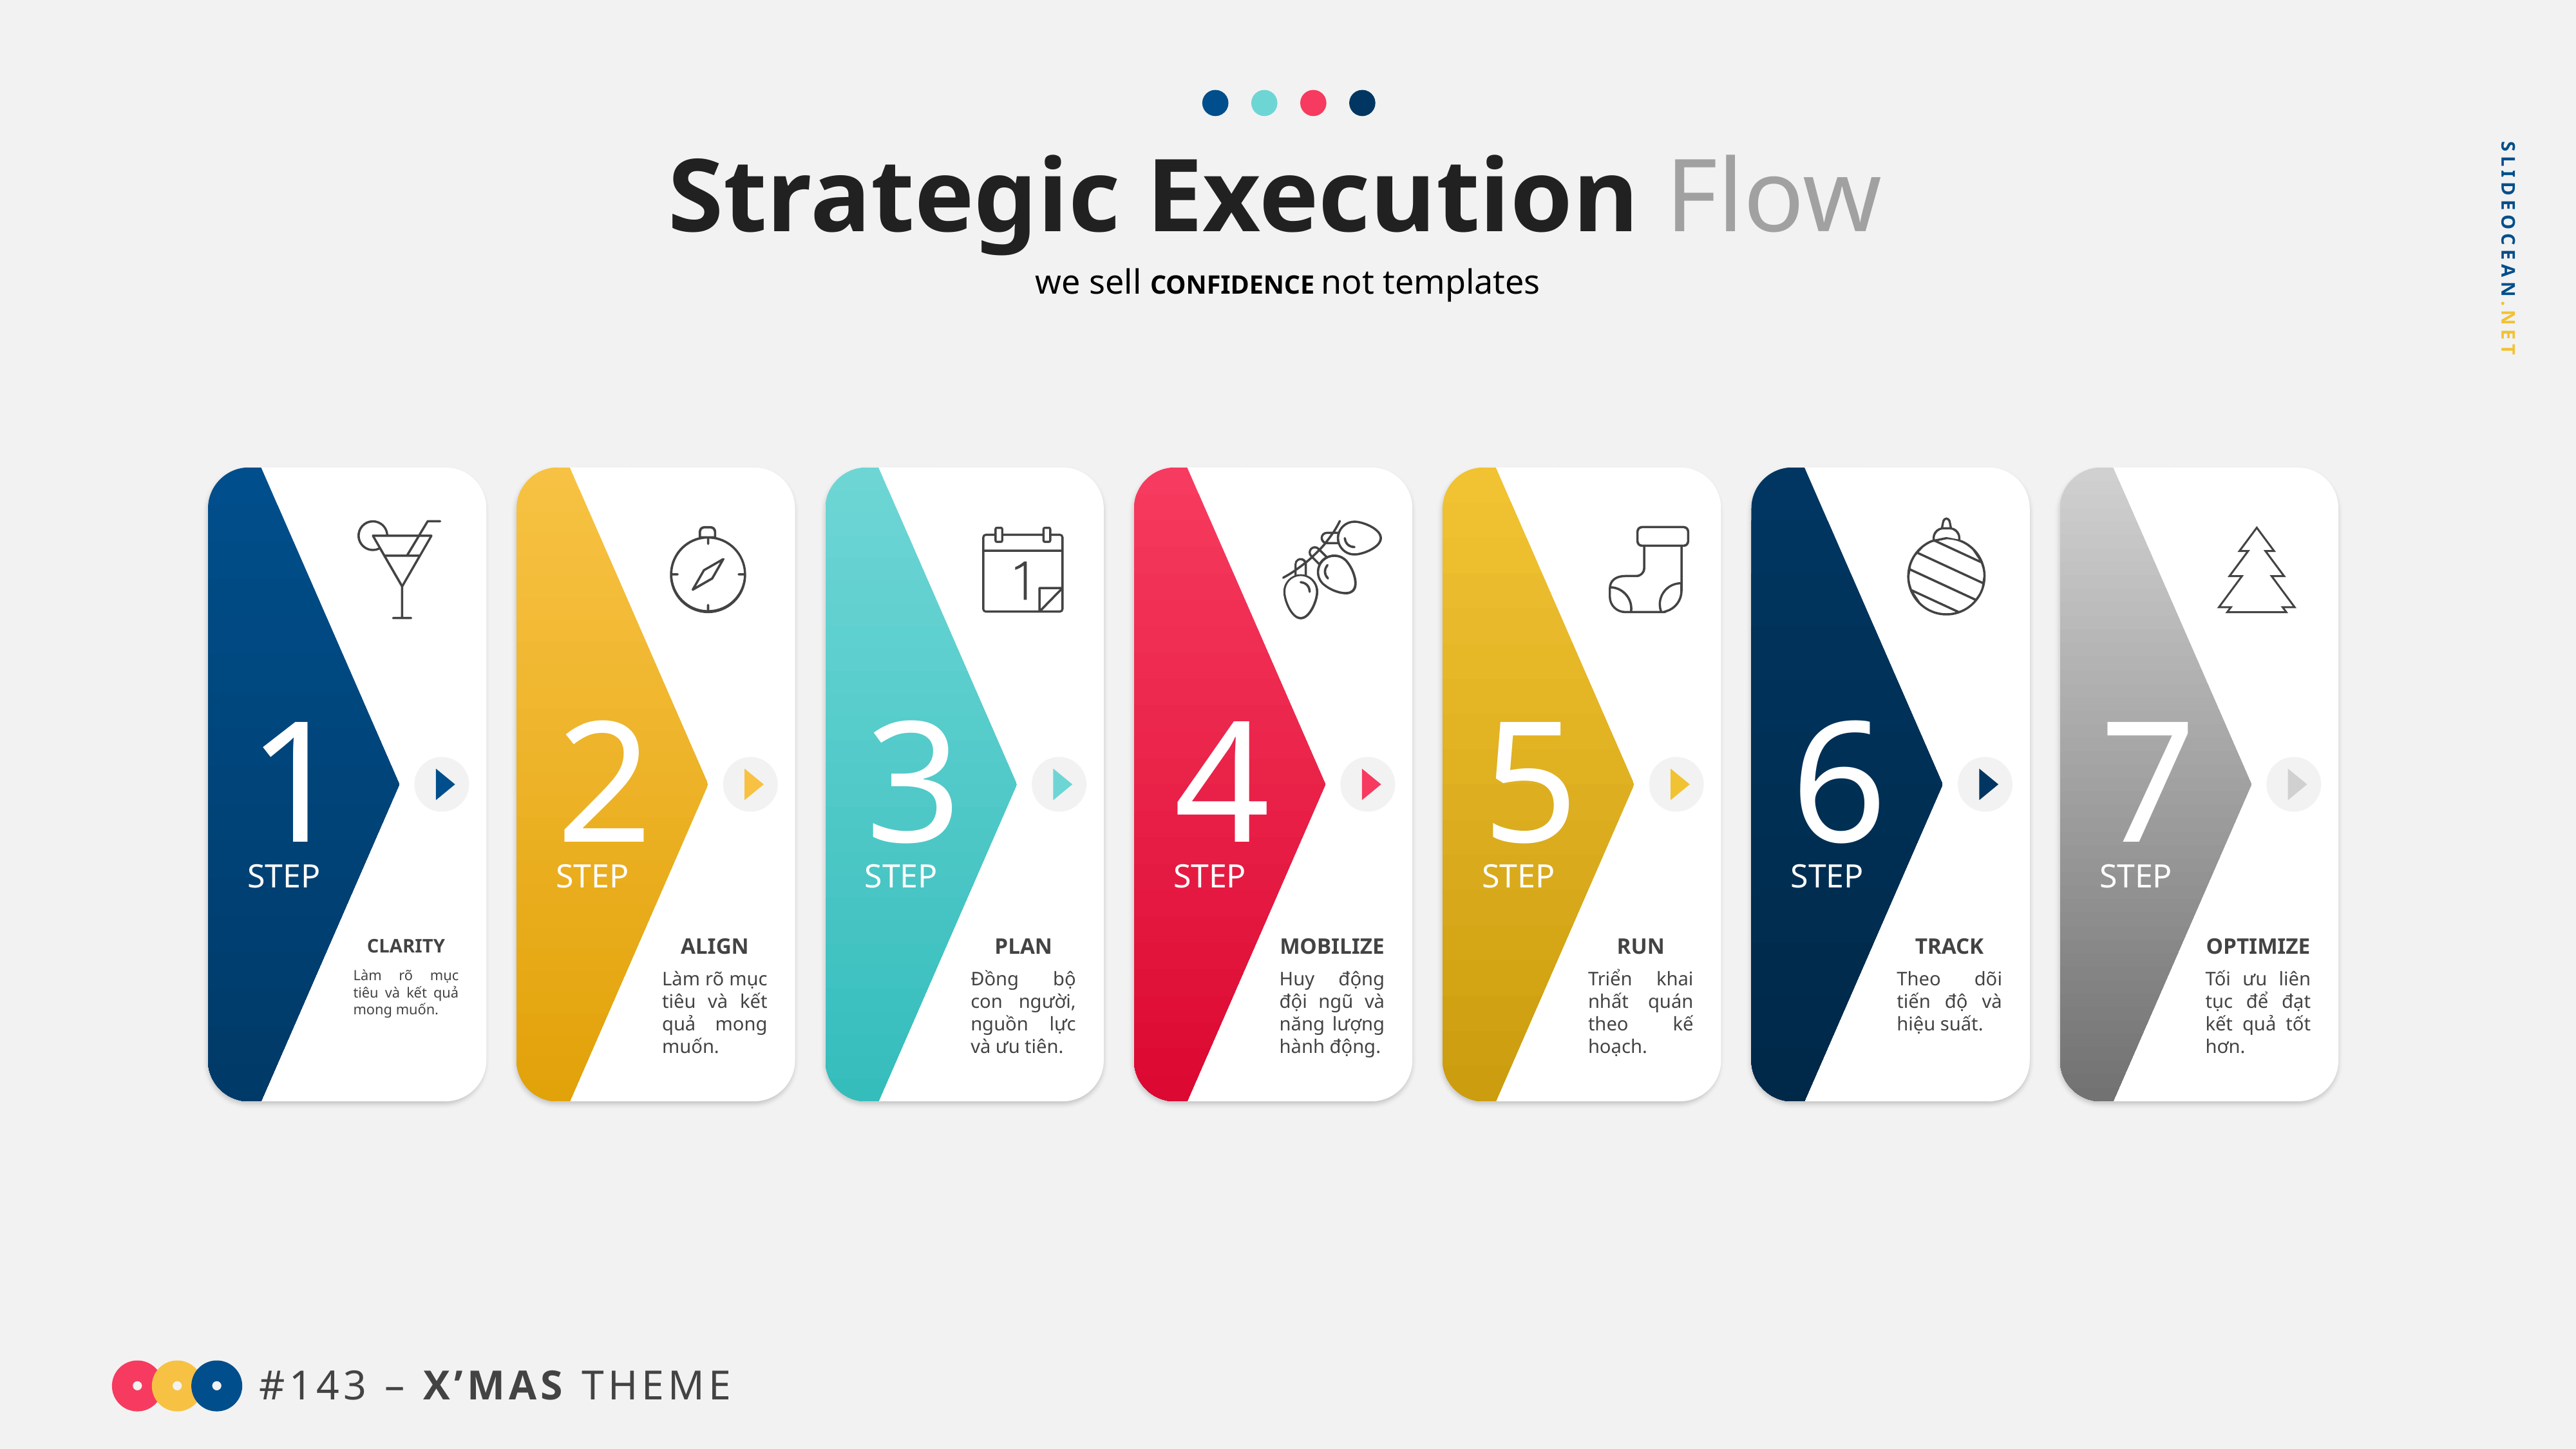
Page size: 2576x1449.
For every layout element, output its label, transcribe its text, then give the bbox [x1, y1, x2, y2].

text_box [1168, 466, 1414, 1103]
text_box [860, 466, 1105, 1103]
text_box [1348, 89, 1377, 117]
text_box [1326, 554, 1357, 594]
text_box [2060, 467, 2252, 1102]
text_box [1251, 927, 1413, 1063]
text_box [1634, 526, 1690, 614]
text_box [942, 927, 1104, 1063]
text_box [1442, 467, 1634, 1102]
text_box [551, 1063, 796, 1103]
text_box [634, 927, 796, 1063]
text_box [207, 467, 400, 1102]
text_box [243, 1023, 488, 1103]
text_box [1133, 467, 1326, 1102]
text_box [2094, 466, 2340, 1103]
text_box Strategic Execution Flow [658, 126, 1918, 257]
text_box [325, 929, 488, 1023]
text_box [825, 467, 1018, 1102]
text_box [1031, 756, 1087, 812]
text_box [551, 466, 797, 1063]
text_box [1477, 466, 1723, 1103]
text_box [1786, 466, 2031, 1103]
text_box [1944, 517, 1986, 616]
text_box [1018, 526, 1064, 613]
text_box #143 – X’MAS THEME [259, 1359, 1142, 1408]
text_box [1957, 756, 2013, 812]
text_box [2252, 526, 2297, 614]
text_box [1326, 520, 1382, 556]
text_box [723, 756, 779, 812]
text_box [2177, 927, 2339, 1063]
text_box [2266, 756, 2322, 812]
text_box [413, 756, 469, 812]
text_box [1250, 89, 1279, 117]
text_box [1868, 927, 2031, 1041]
text_box [1201, 89, 1230, 117]
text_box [516, 467, 708, 1102]
text_box we sell CONFIDENCE not templates [1026, 255, 1550, 306]
text_box [242, 466, 488, 929]
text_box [1340, 756, 1396, 812]
text_box [1299, 89, 1328, 117]
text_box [1649, 756, 1705, 812]
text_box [1750, 467, 1944, 1102]
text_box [1560, 927, 1721, 1063]
text_box [708, 526, 746, 614]
text_box [400, 520, 442, 620]
